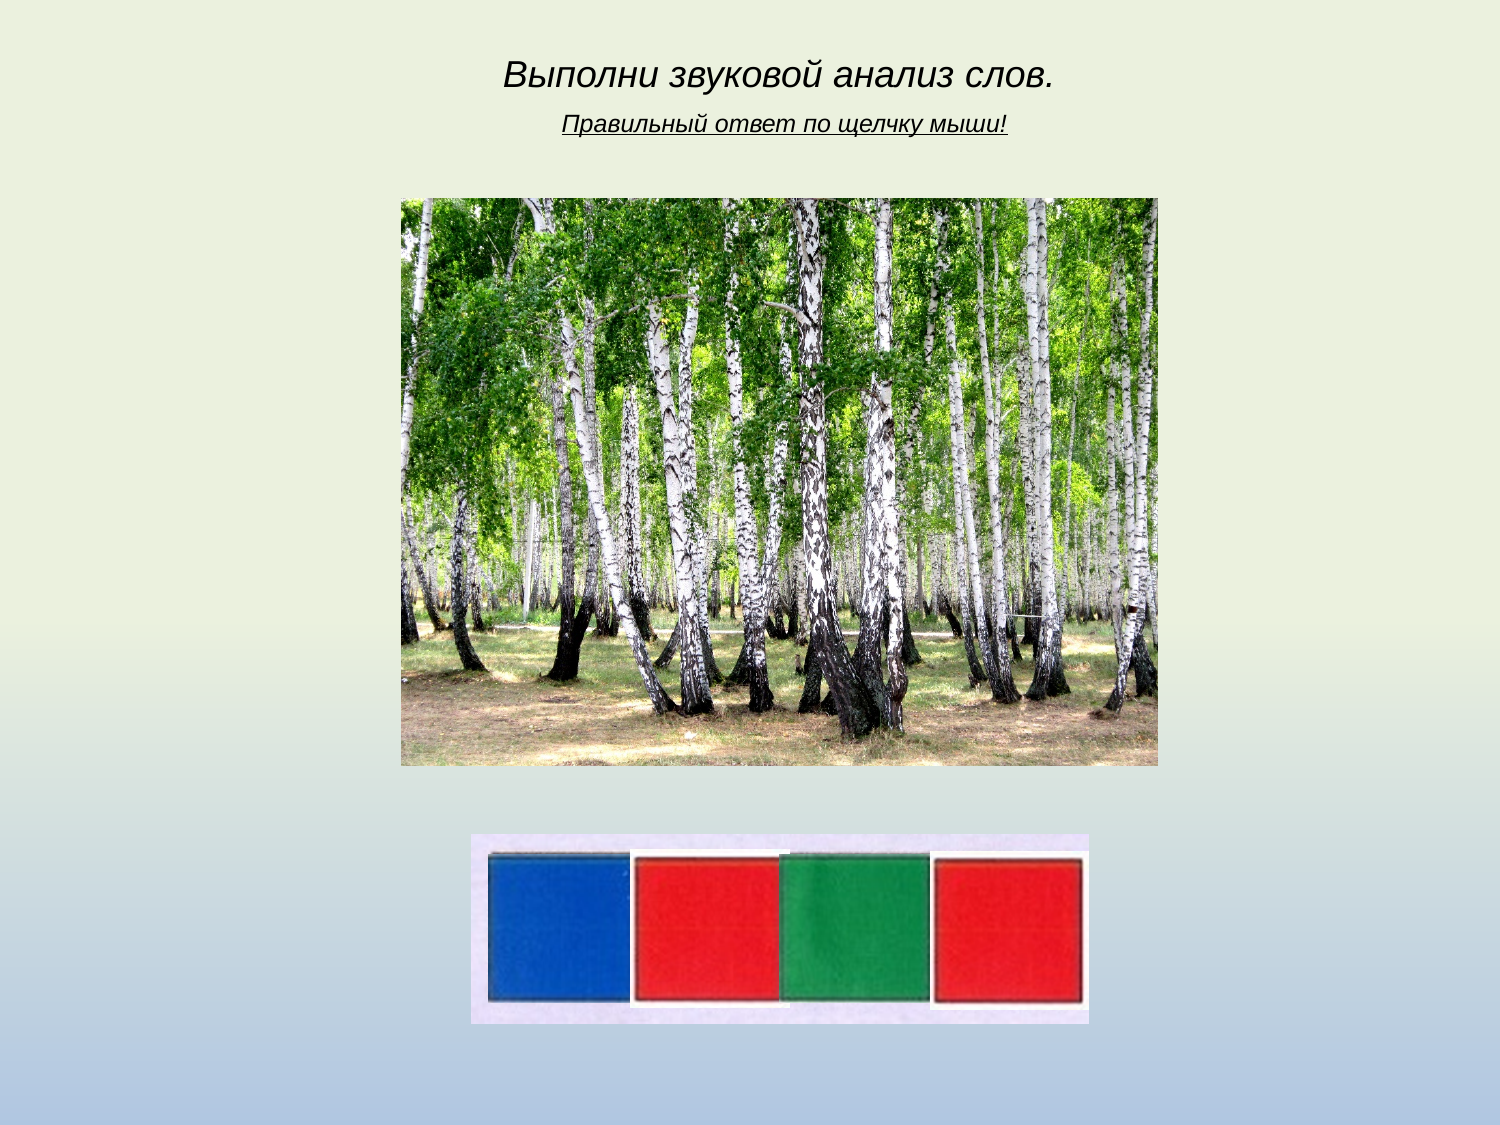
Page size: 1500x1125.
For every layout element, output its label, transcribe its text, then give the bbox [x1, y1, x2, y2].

picture [401, 198, 1158, 766]
text_box Выполни звуковой анализ слов. Правильный ответ по щелчку мыши! [487, 42, 1071, 148]
picture [470, 833, 1090, 1024]
